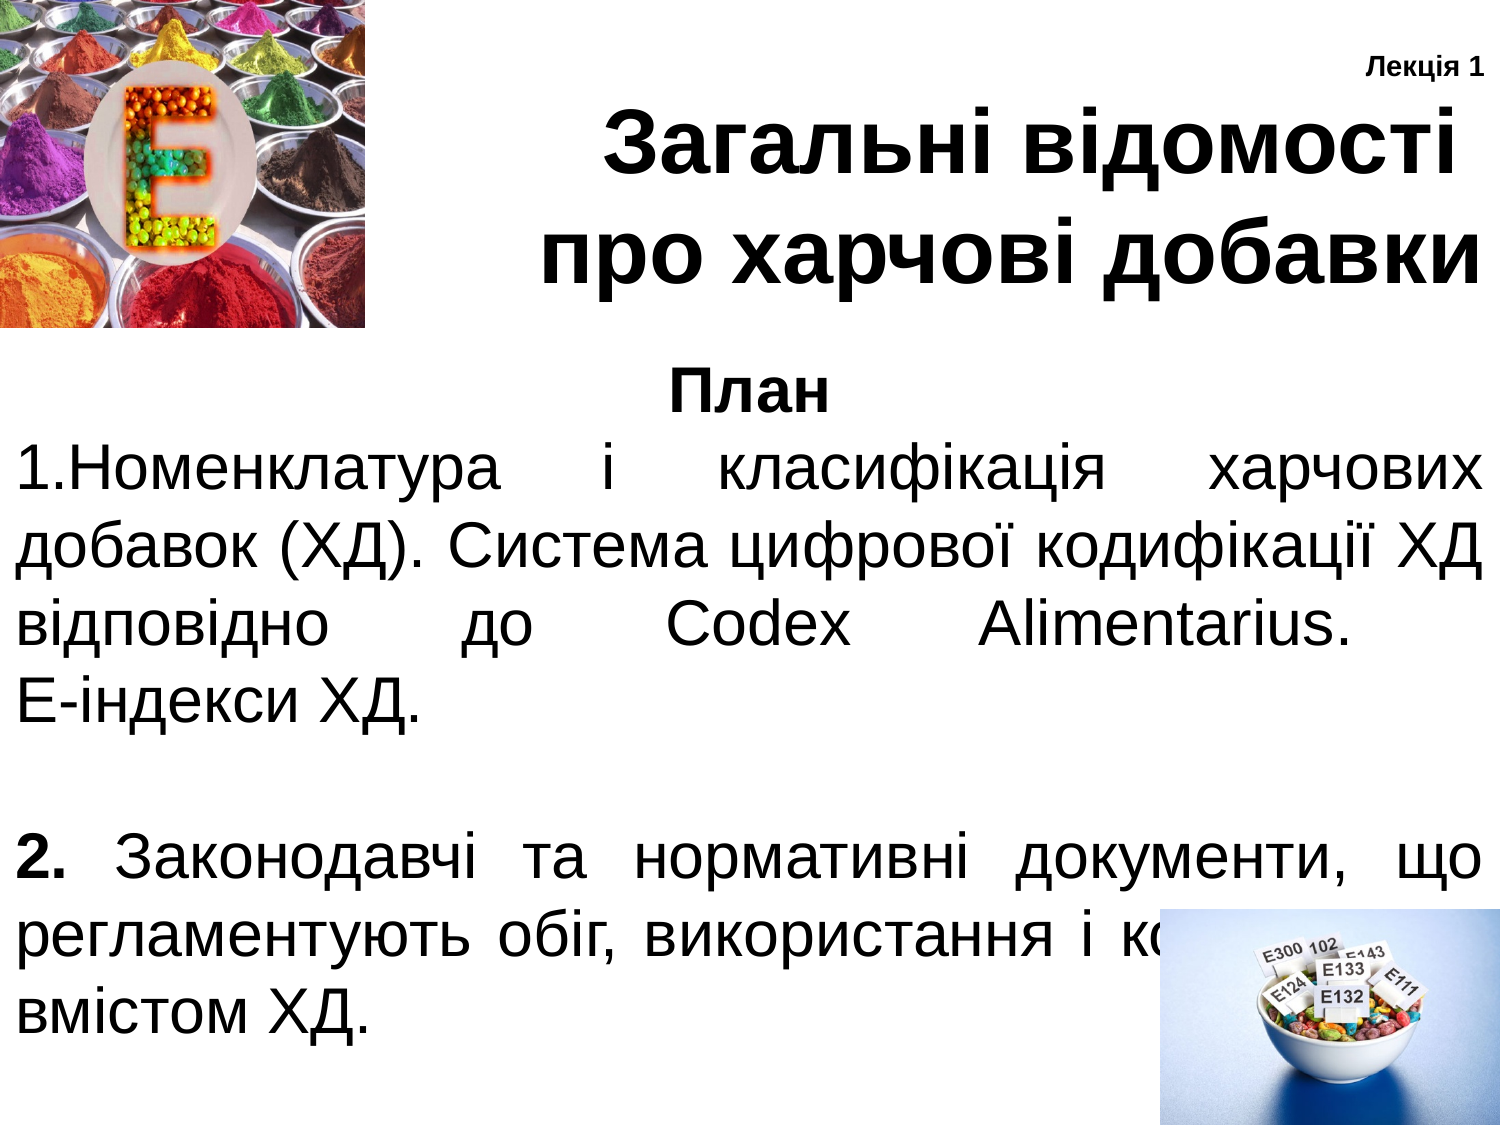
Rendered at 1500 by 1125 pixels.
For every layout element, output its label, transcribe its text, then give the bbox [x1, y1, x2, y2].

picture [1159, 909, 1500, 1125]
list План Номенклатура і класифікація харчових добавок (ХД). Система цифрової кодифікації ХД відповідно до Codex Alimentarius. Е-індекси ХД. 2. Законодавчі та нормативні документи, що регламентують обіг, використання і контроль за вмістом ХД. [0, 262, 1500, 1055]
picture [0, 0, 365, 329]
title Лекція 1 Загальні відомості про харчові добавки [369, 45, 1500, 262]
